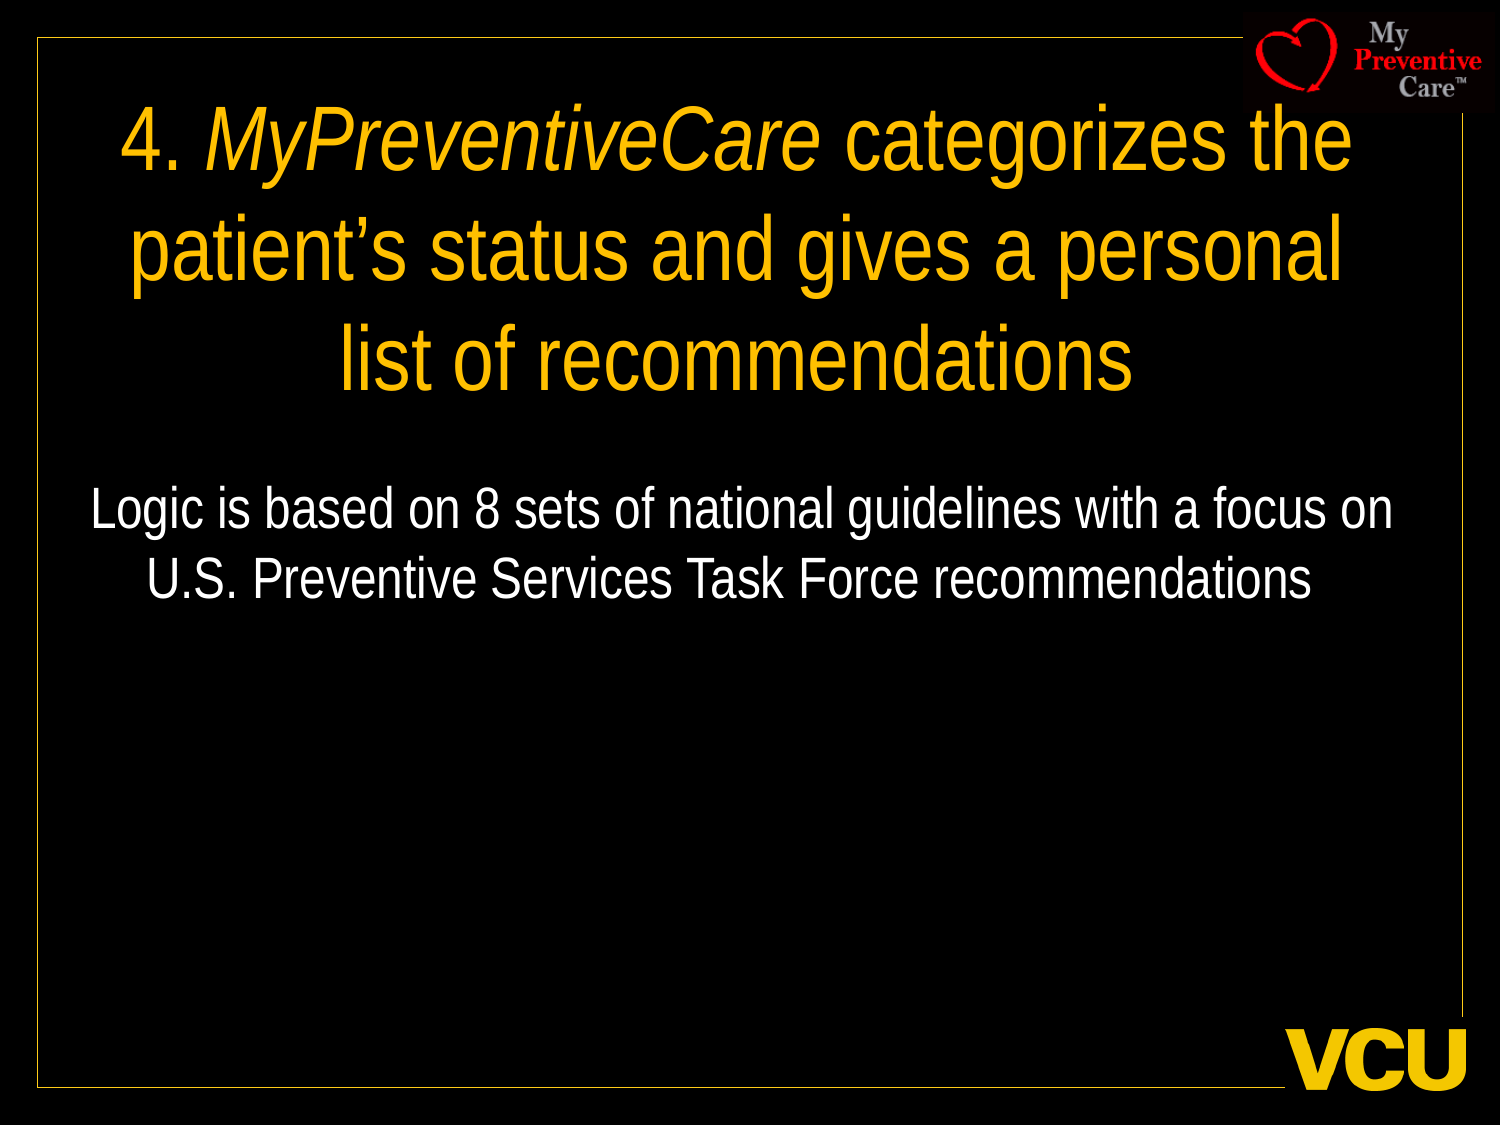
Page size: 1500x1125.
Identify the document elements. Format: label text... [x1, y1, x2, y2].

picture [1285, 1017, 1474, 1091]
list Logic is based on 8 sets of national guidelines with a focus on U.S. Preventive Services Task Force recommendations [74, 462, 1426, 988]
picture [1243, 12, 1495, 113]
title 4. MyPreventiveCare categorizes the patient’s status and gives a personal list of recommendations [99, 149, 1376, 338]
